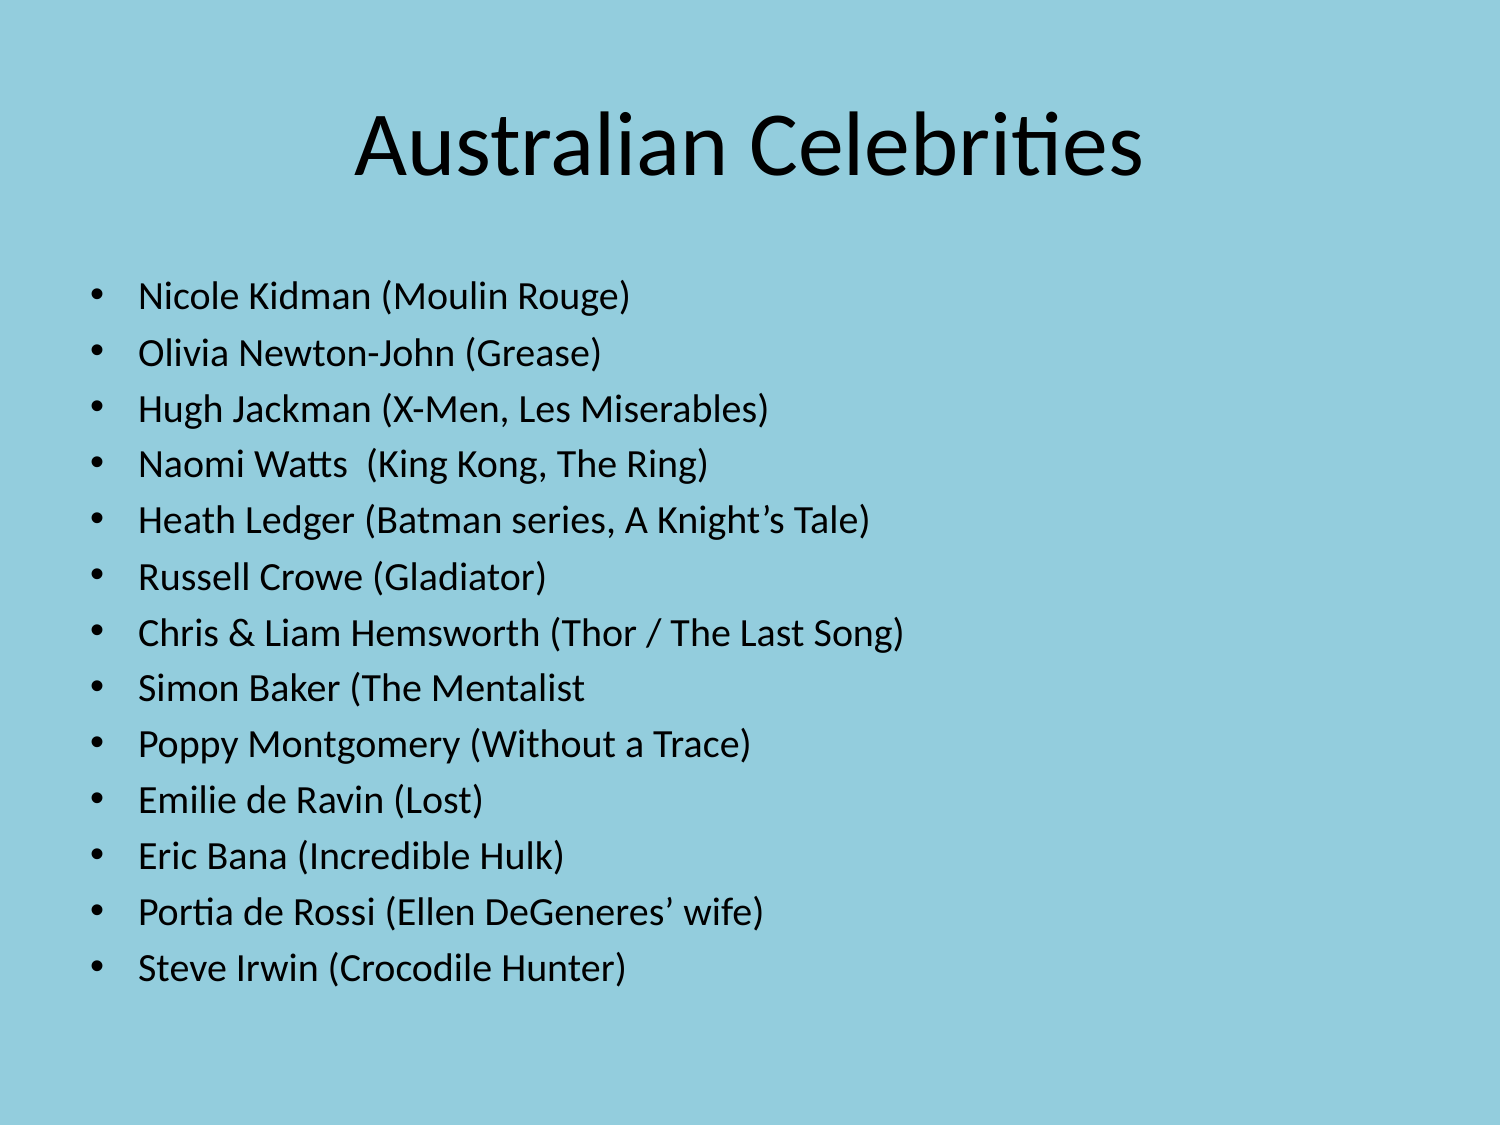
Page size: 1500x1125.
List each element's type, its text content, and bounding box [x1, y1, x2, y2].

title Australian Celebrities [75, 45, 1425, 233]
list Nicole Kidman (Moulin Rouge) Olivia Newton-John (Grease) Hugh Jackman (X-Men, Les Miserables) Naomi Watts (King Kong, The Ring) Heath Ledger (Batman series, A Knight’s Tale) Russell Crowe (Gladiator) Chris & Liam Hemsworth (Thor / The Last Song) Simon Baker (The Mentalist Poppy Montgomery (Without a Trace) Emilie de Ravin (Lost) Eric Bana (Incredible Hulk) Portia de Rossi (Ellen DeGeneres’ wife) Steve Irwin (Crocodile Hunter) [75, 262, 1425, 1005]
